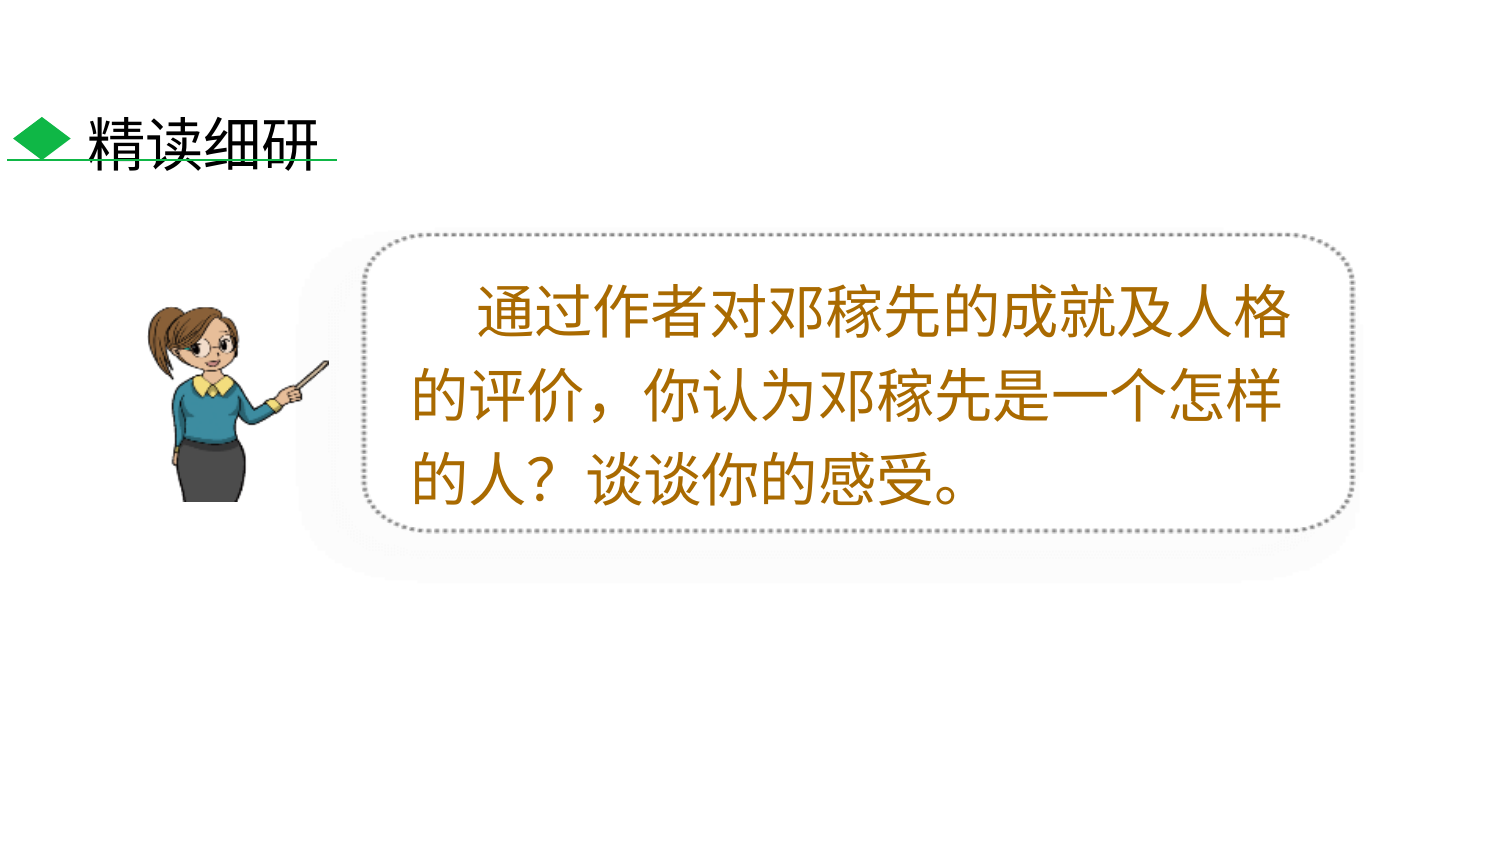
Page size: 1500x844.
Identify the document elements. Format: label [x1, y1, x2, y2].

text_box [7, 100, 337, 187]
picture [147, 199, 1398, 609]
